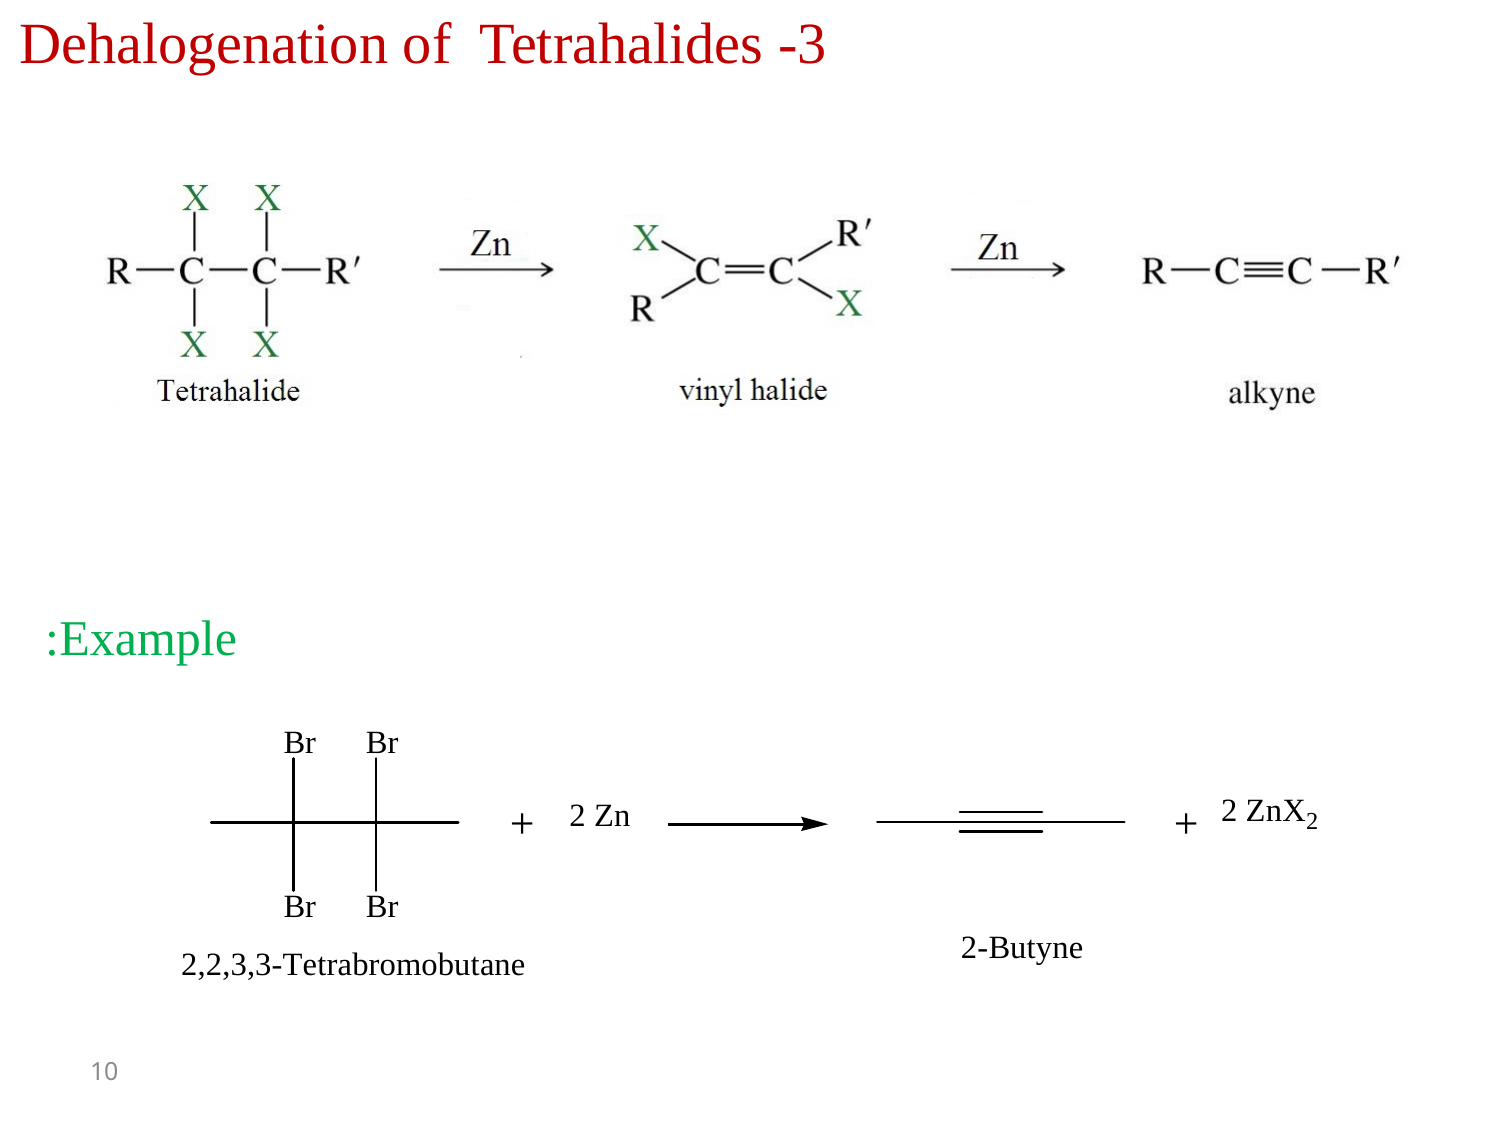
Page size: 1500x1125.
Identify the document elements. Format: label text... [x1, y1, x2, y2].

picture [180, 727, 1320, 984]
text_box Example: [30, 597, 252, 673]
picture [88, 166, 1412, 431]
slide_number 10 [75, 1042, 425, 1103]
text_box 3- Dehalogenation of Tetrahalides [4, 0, 842, 128]
